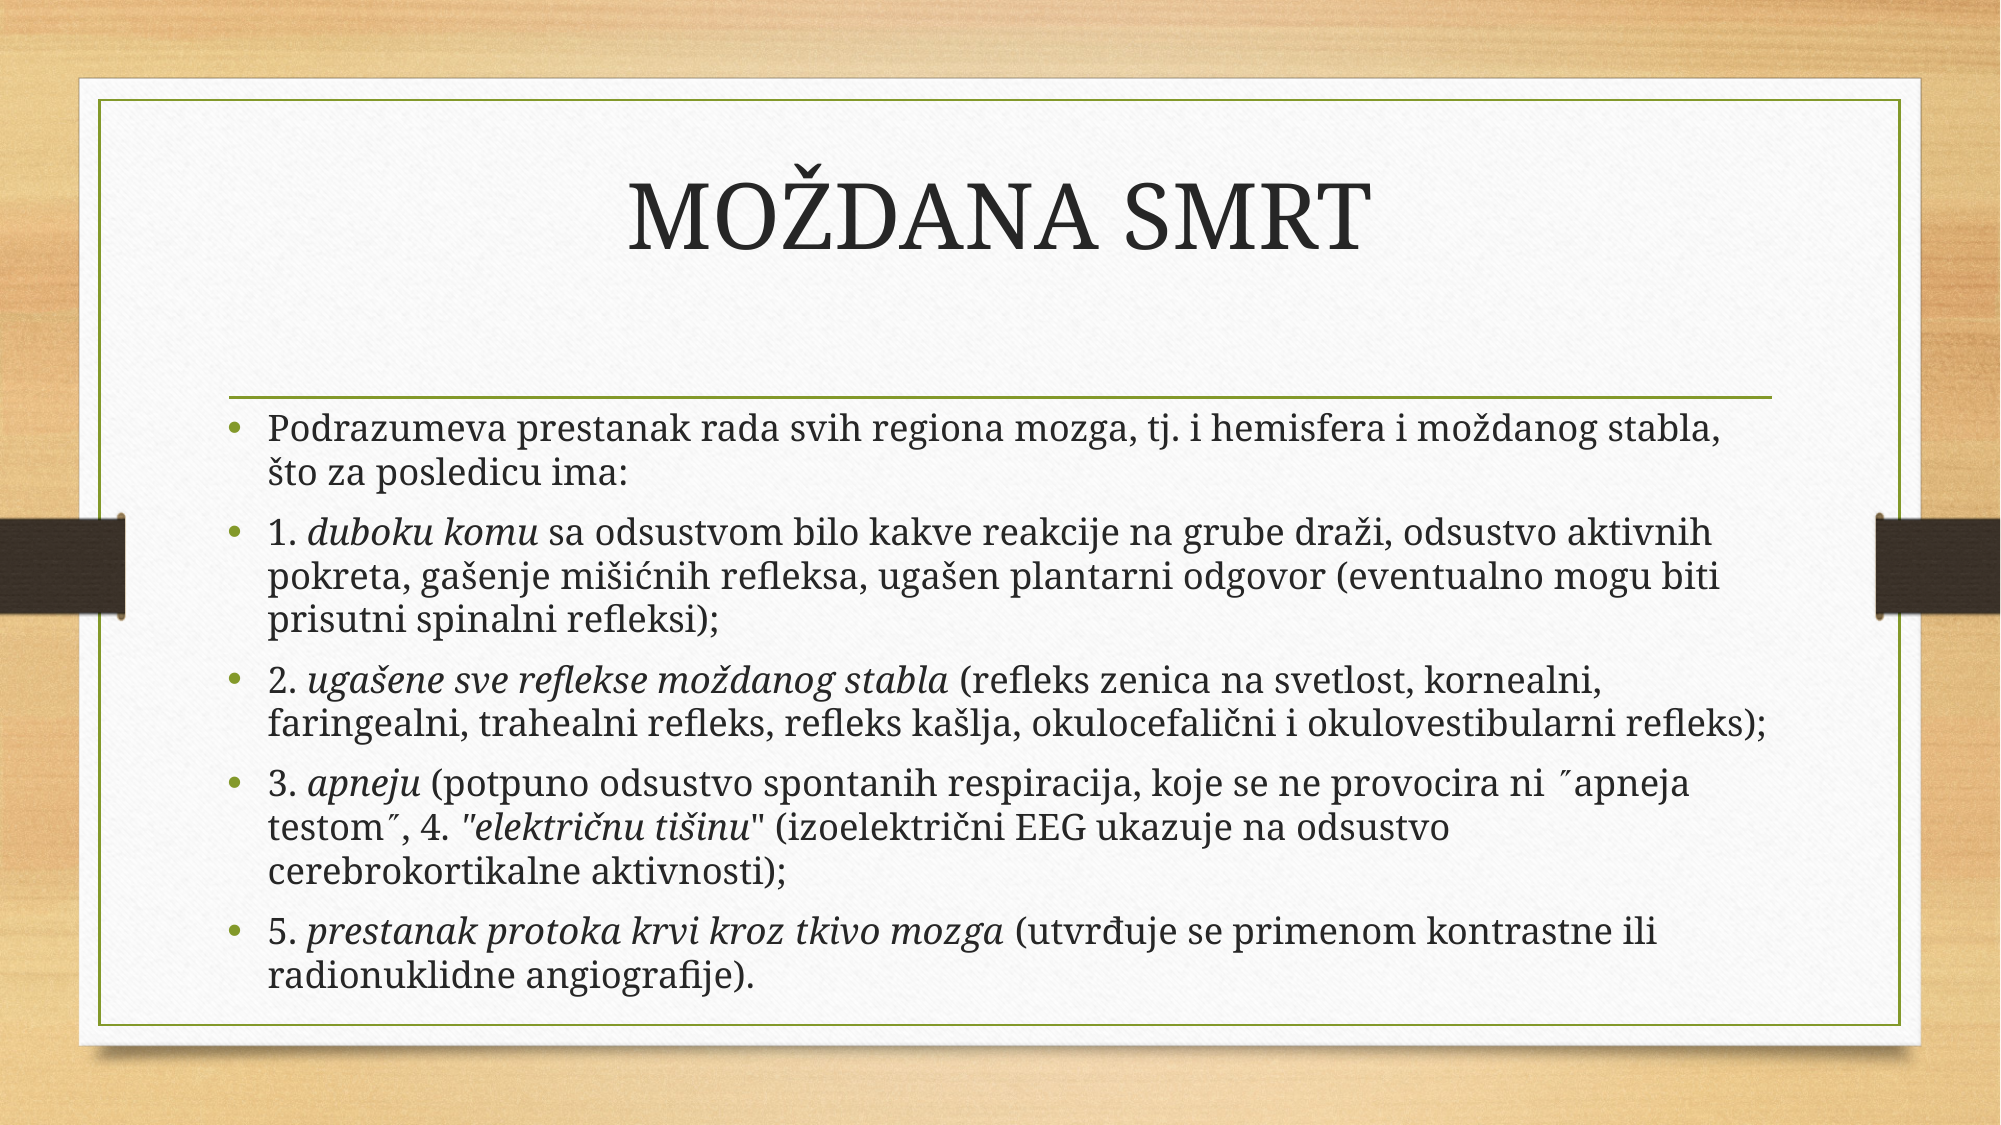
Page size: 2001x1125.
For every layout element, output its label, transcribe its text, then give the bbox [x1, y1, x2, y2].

list Podrazumeva prestanak rada svih regiona mozga, tj. i hemisfera i moždanog stabla, što za posledicu ima: 1. duboku komu sa odsustvom bilo kakve reakcije na grube draži, odsustvo aktivnih pokreta, gašenje mišićnih refleksa, ugašen plantarni odgovor (eventualno mogu biti prisutni spinalni refleksi); 2. ugašene sve reflekse moždanog stabla (refleks zenica na svetlost, kornealni, faringealni, trahealni refleks, refleks kašlja, okulocefalični i okulovestibularni refleks); 3. apneju (potpuno odsustvo spontanih respiracija, koje se ne provocira ni apneja testom, 4. "električnu tišinu" (izoelektrični EEG ukazuje na odsustvo cerebrokortikalne aktivnosti); 5. prestanak protoka krvi kroz tkivo mozga (utvrđuje se primenom kontrastne ili radionuklidne angiografije). [212, 397, 1788, 1015]
picture [0, 0, 2001, 1125]
title MOŽDANA SMRT [212, 161, 1788, 375]
